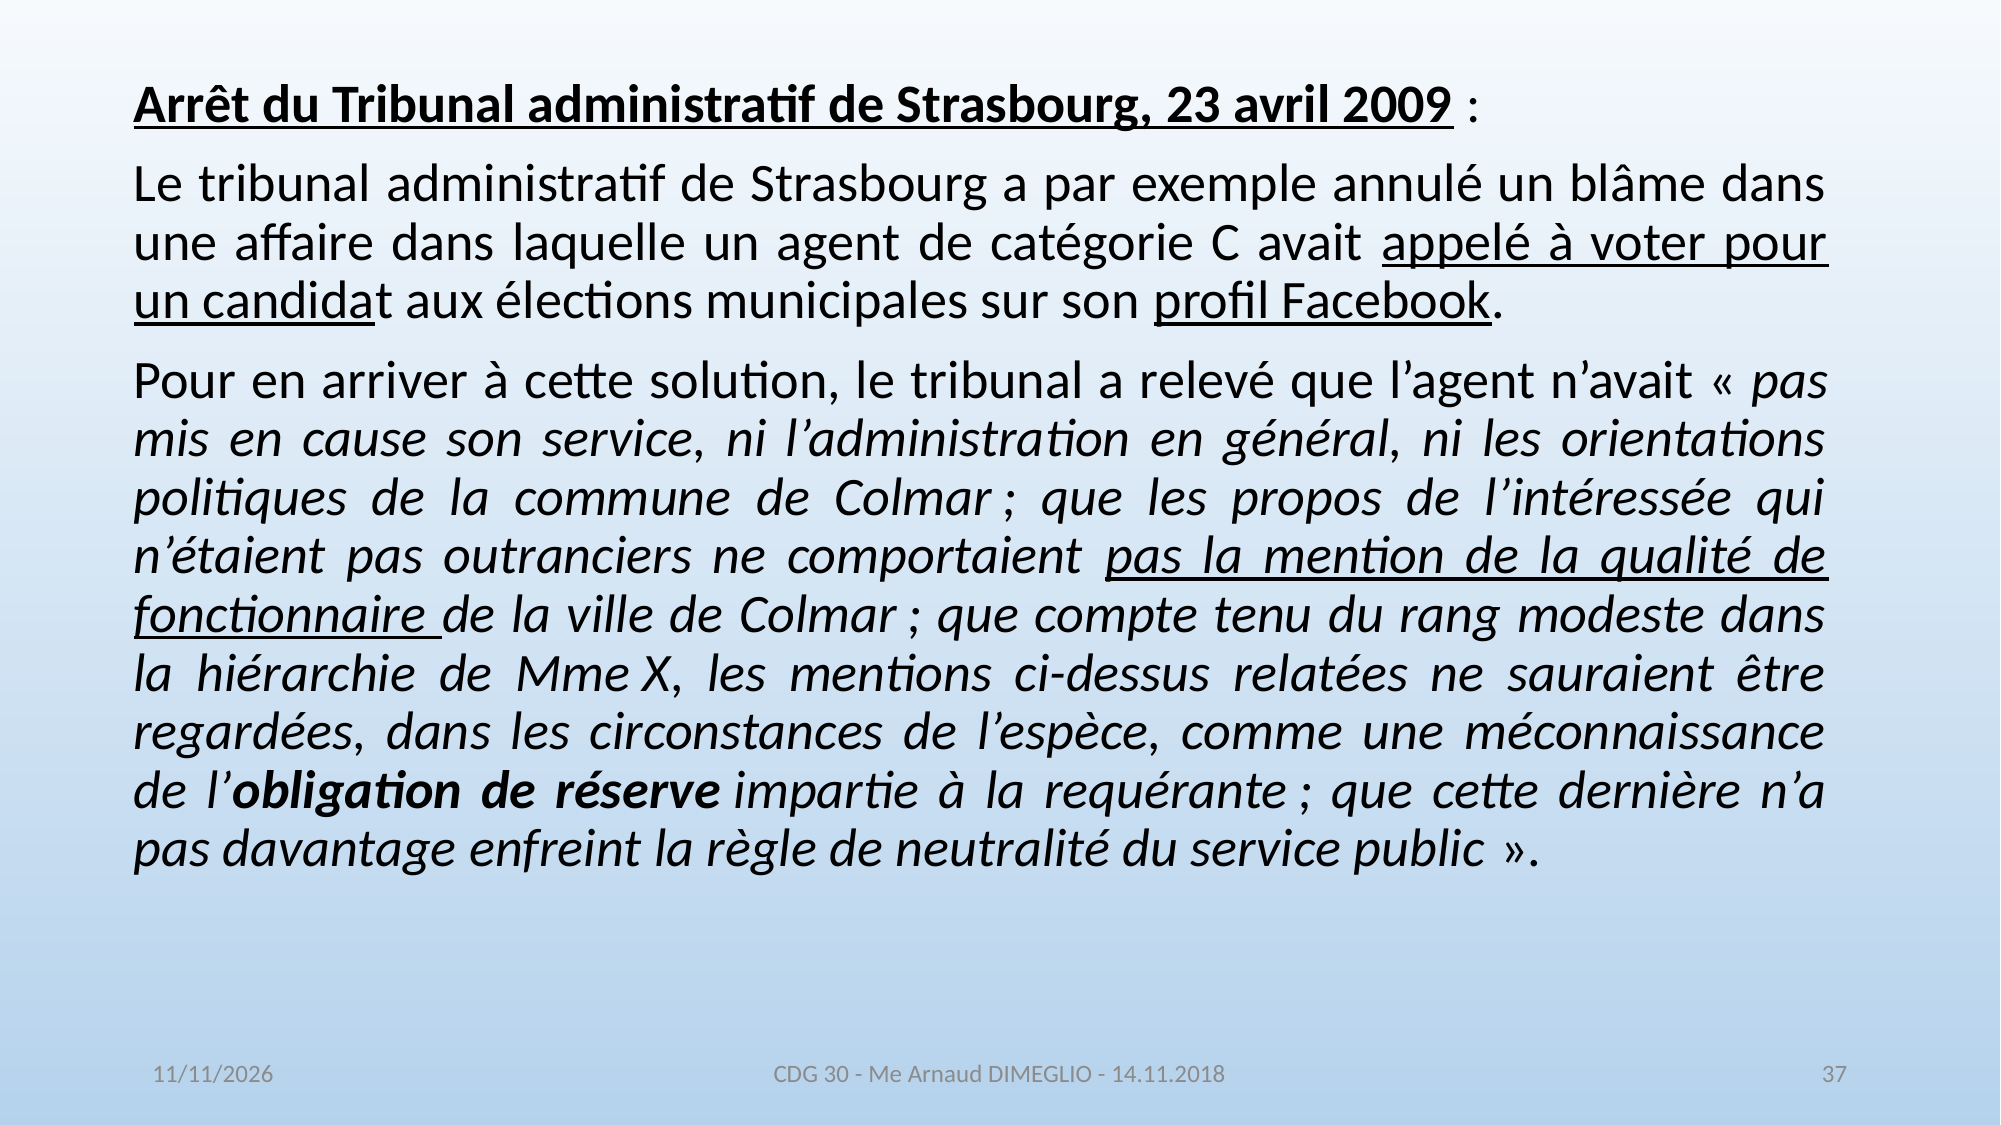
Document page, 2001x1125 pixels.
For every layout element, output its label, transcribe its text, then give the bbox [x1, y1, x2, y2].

list Arrêt du Tribunal administratif de Strasbourg, 23 avril 2009 : Le tribunal administratif de Strasbourg a par exemple annulé un blâme dans une affaire dans laquelle un agent de catégorie C avait appelé à voter pour un candidat aux élections municipales sur son profil Facebook. Pour en arriver à cette solution, le tribunal a relevé que l’agent n’avait « pas mis en cause son service, ni l’administration en général, ni les orientations politiques de la commune de Colmar ; que les propos de l’intéressée qui n’étaient pas outranciers ne comportaient pas la mention de la qualité de fonctionnaire de la ville de Colmar ; que compte tenu du rang modeste dans la hiérarchie de Mme X, les mentions ci-dessus relatées ne sauraient être regardées, dans les circonstances de l’espèce, comme une méconnaissance de l’obligation de réserve impartie à la requérante ; que cette dernière n’a pas davantage enfreint la règle de neutralité du service public ». [118, 68, 1844, 1043]
slide_number 37 [1412, 1042, 1863, 1103]
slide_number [137, 1042, 588, 1103]
footer CDG 30 - Me Arnaud DIMEGLIO - 14.11.2018 [662, 1042, 1338, 1103]
